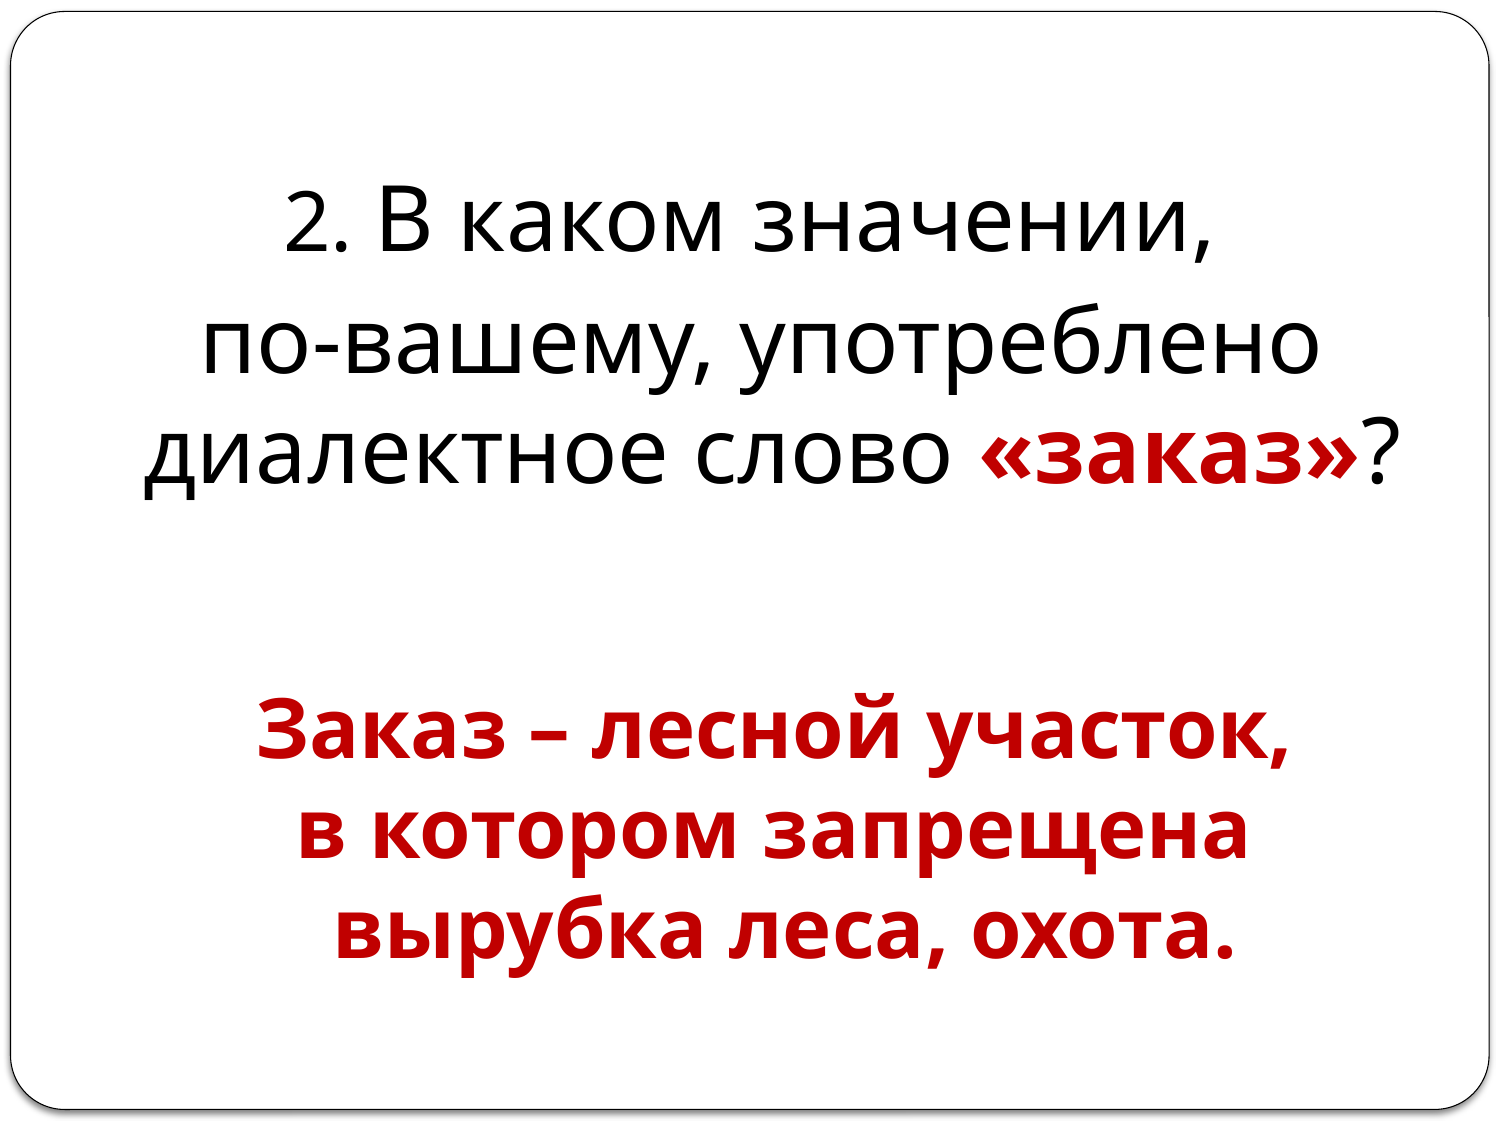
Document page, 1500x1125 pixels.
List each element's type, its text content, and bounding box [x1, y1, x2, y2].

text_box Заказ – лесной участок, в котором запрещена вырубка леса, охота. [140, 667, 1430, 983]
list 2. В каком значении, по-вашему, употреблено диалектное слово «заказ»? [70, 152, 1454, 1067]
